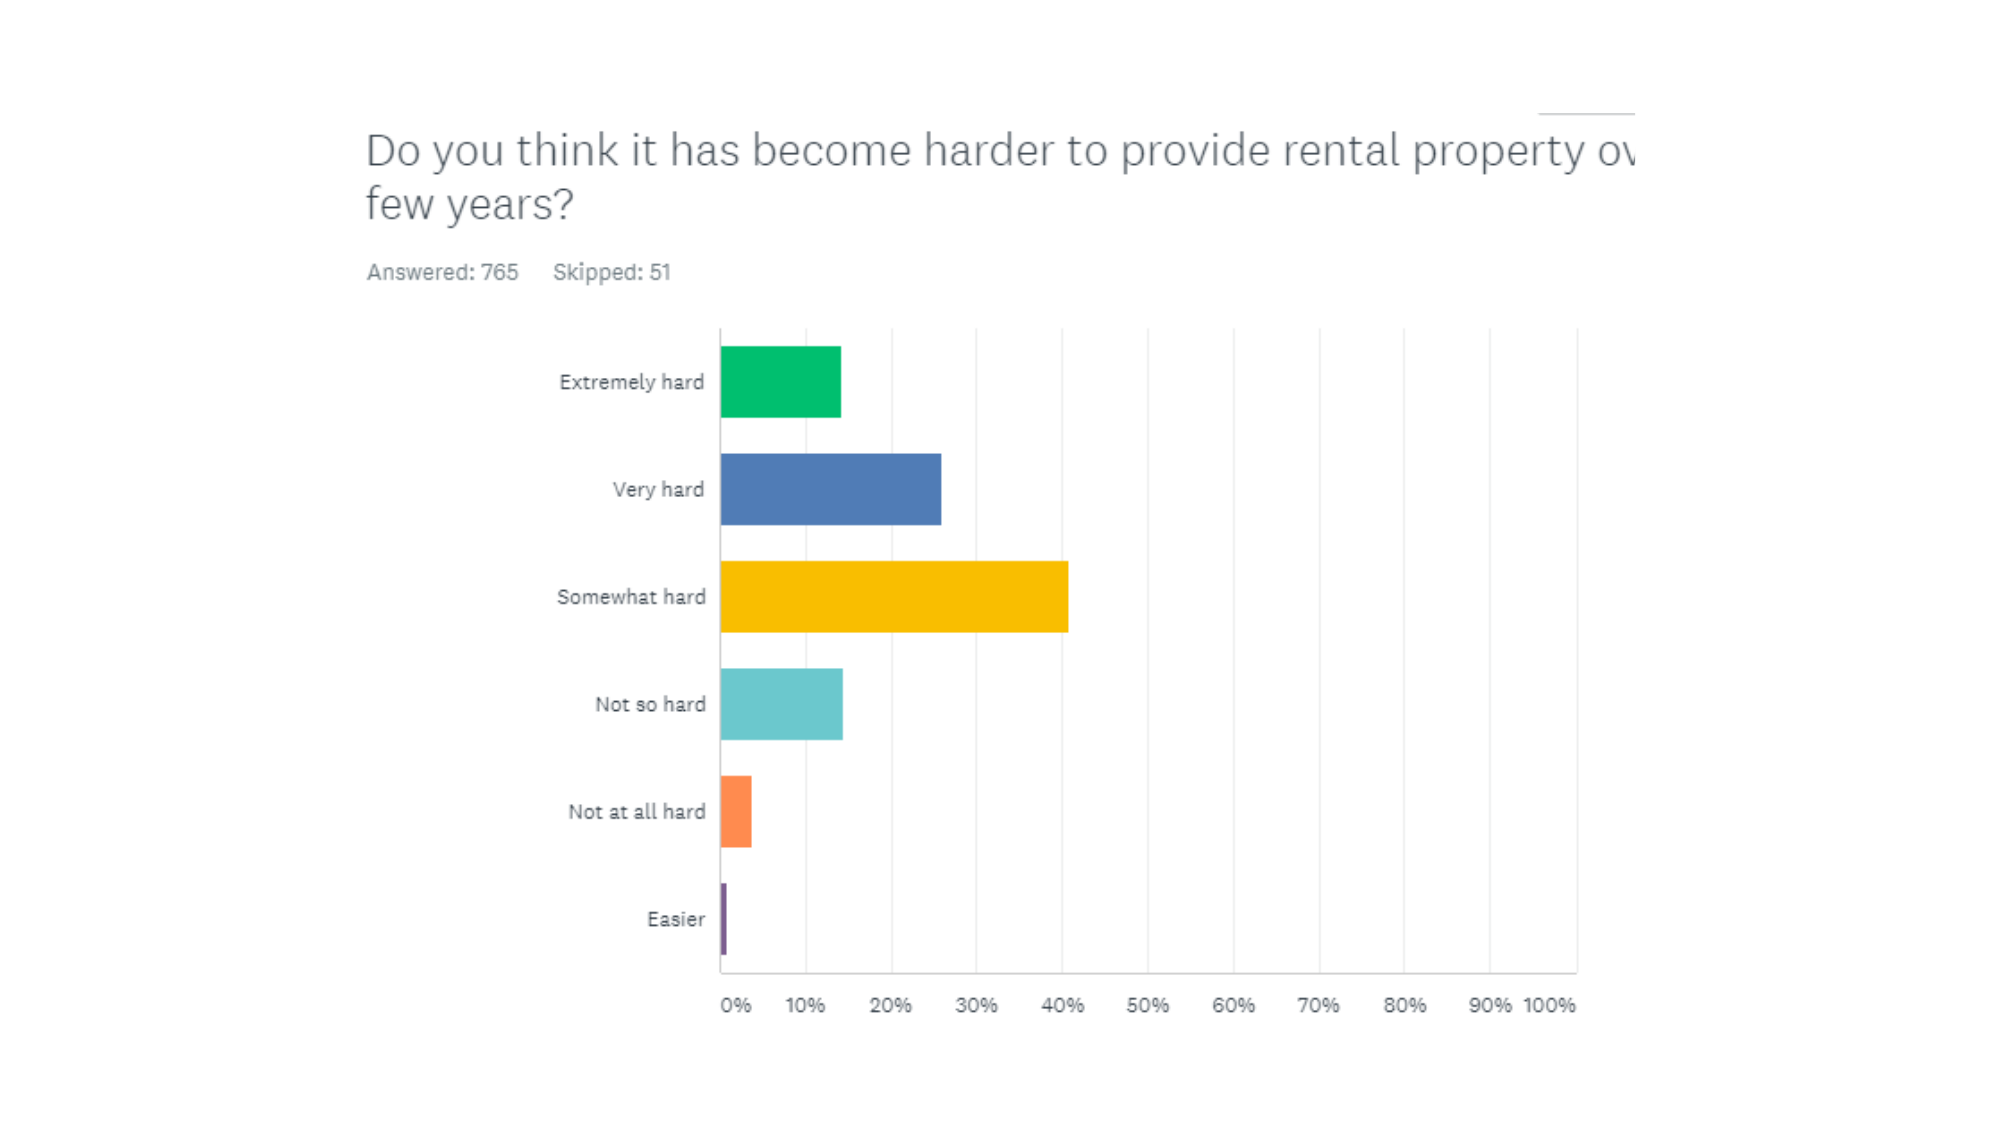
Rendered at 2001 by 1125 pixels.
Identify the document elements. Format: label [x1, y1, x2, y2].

picture [349, 113, 1636, 1048]
